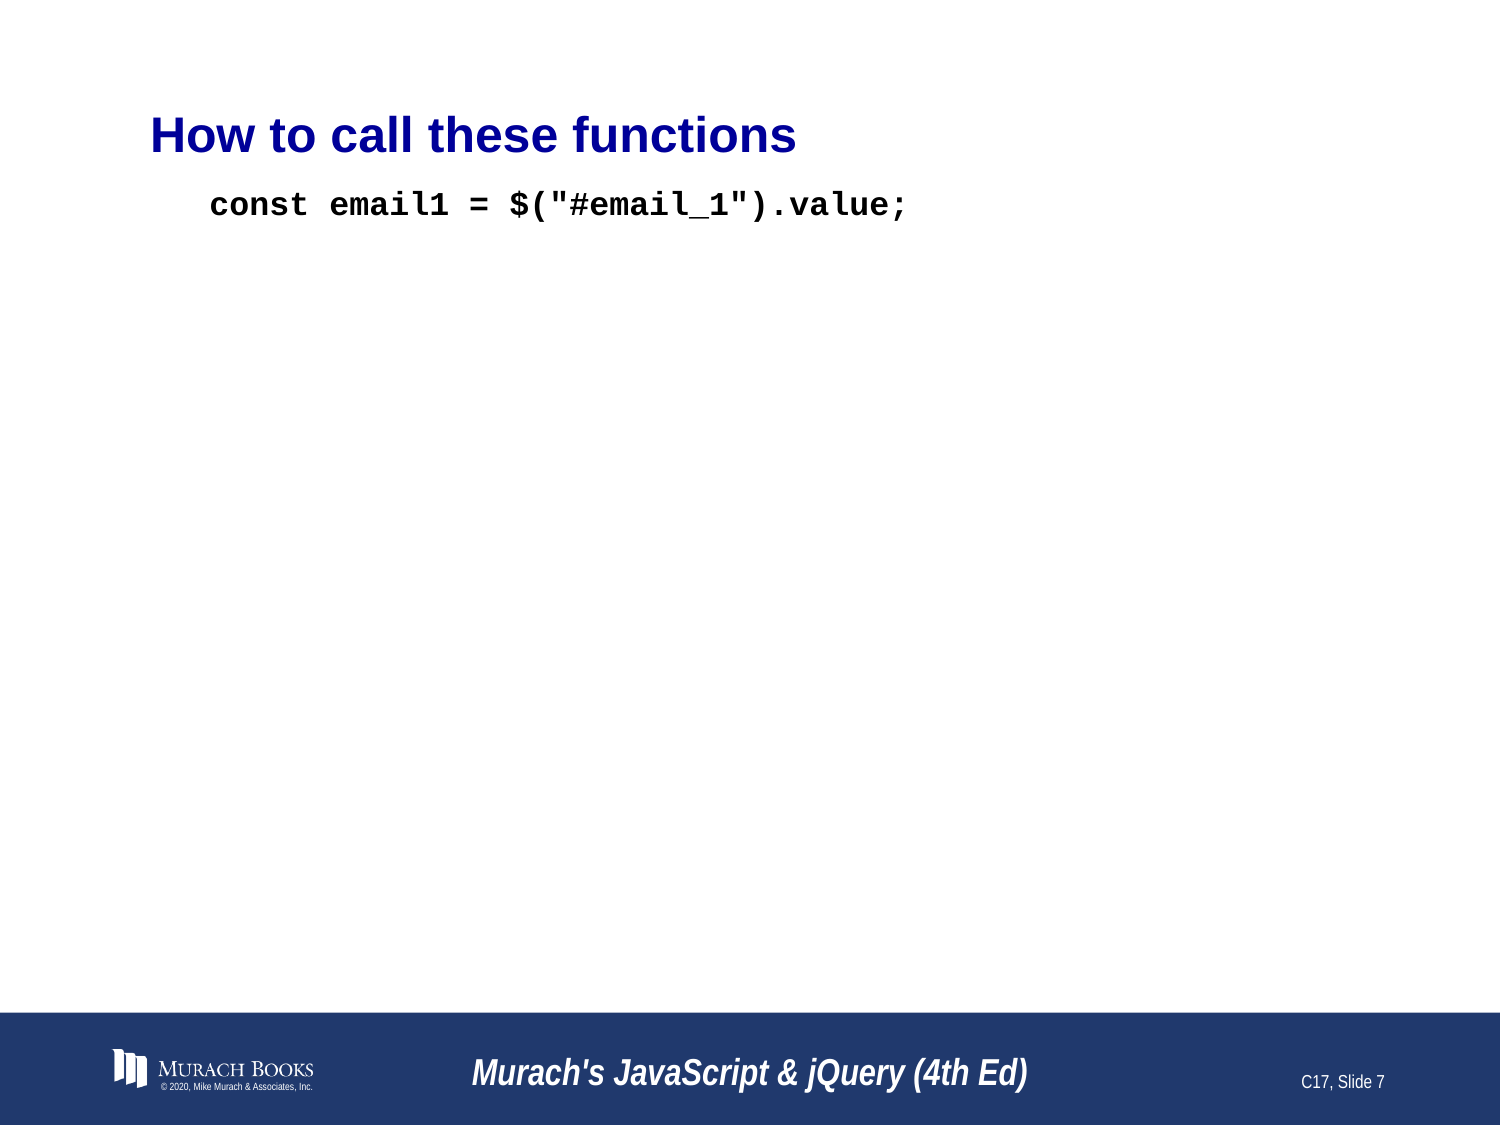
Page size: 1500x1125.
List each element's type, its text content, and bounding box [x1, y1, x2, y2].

slide_number C17, Slide 7 [1087, 1025, 1400, 1100]
footer © 2020, Mike Murach & Associates, Inc. [12, 1025, 463, 1100]
title How to call these functions [150, 102, 1350, 164]
slide_number Murach's JavaScript & jQuery (4th Ed) [463, 1025, 1050, 1100]
list const email1 = $("#email_1").value; [137, 174, 1350, 975]
